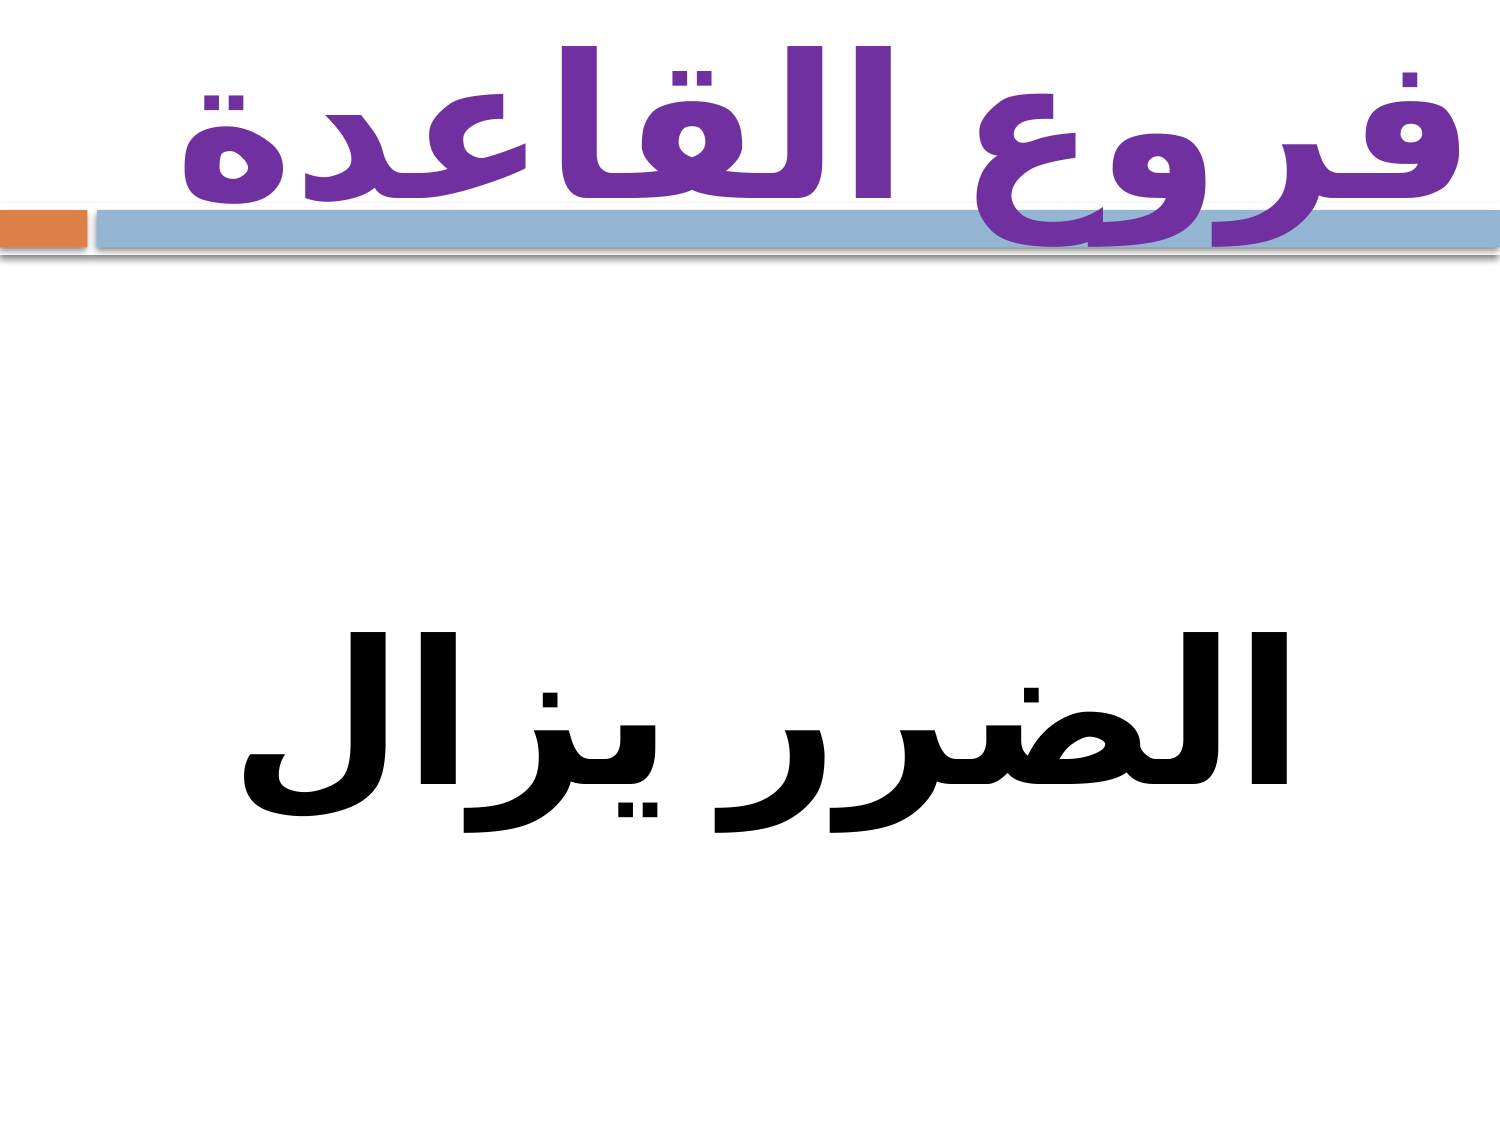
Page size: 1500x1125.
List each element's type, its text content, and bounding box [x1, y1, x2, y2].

list الضرر يزال [0, 326, 1500, 1071]
title فروع القاعدة [100, 37, 1500, 200]
